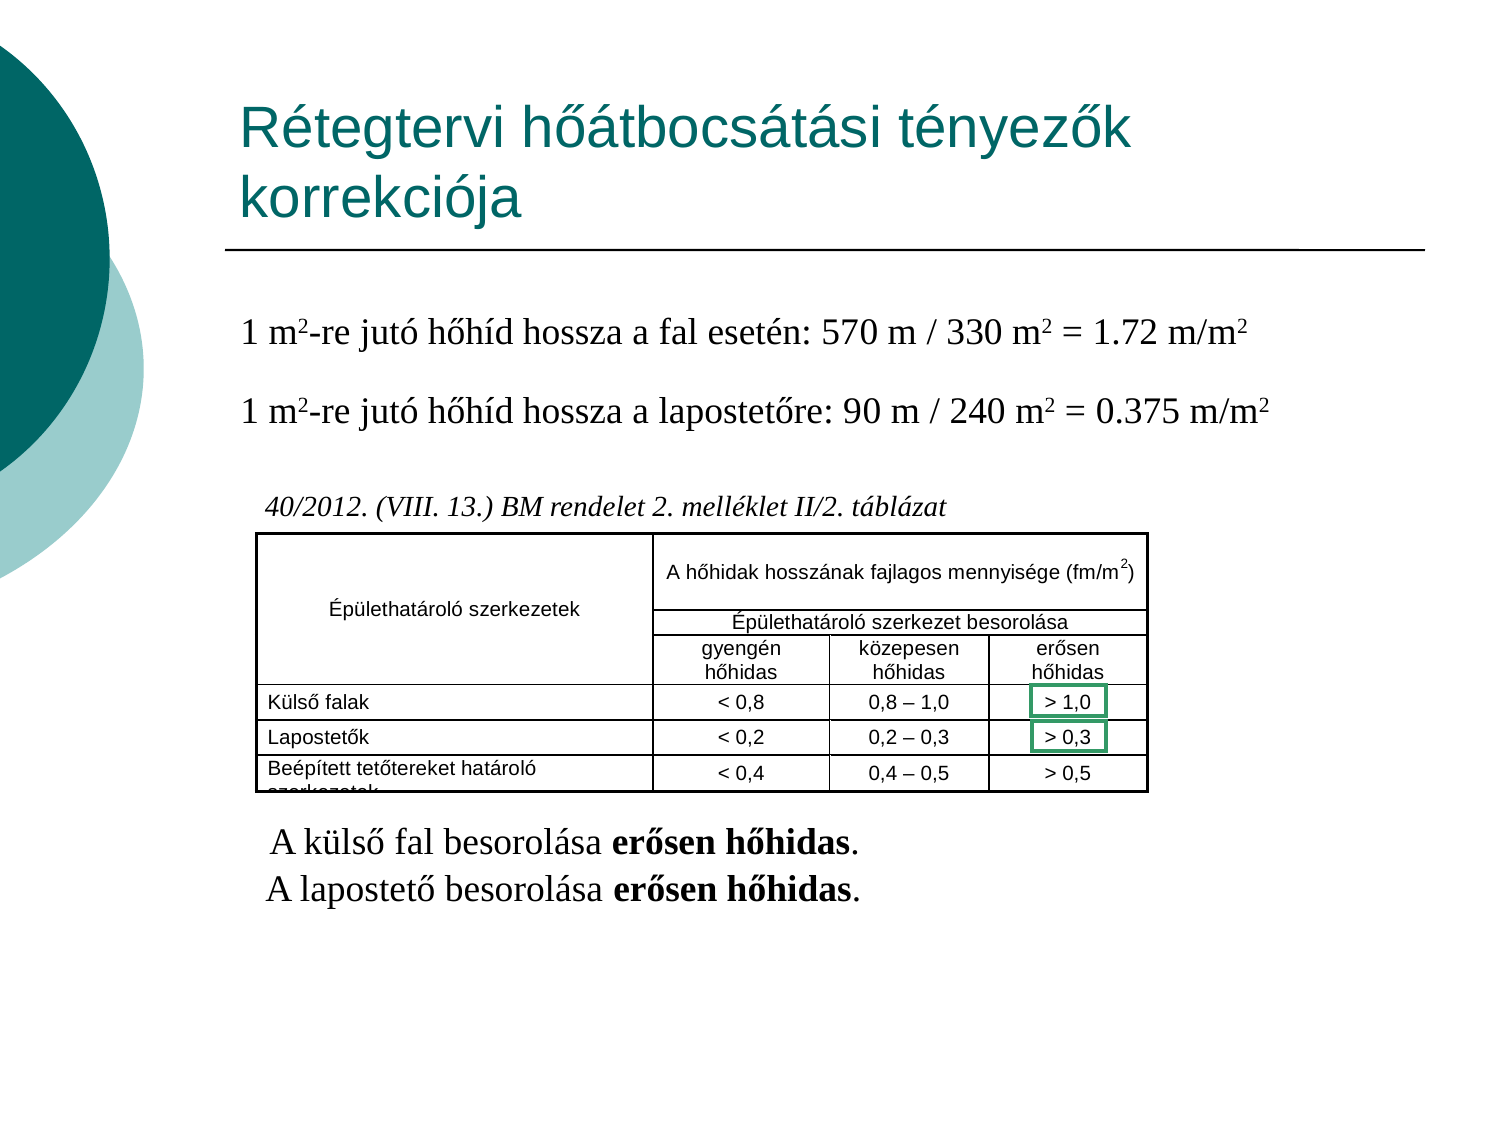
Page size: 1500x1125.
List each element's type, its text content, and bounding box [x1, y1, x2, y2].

text_box A külső fal besorolása erősen hőhidas. [254, 831, 875, 856]
text_box A lapostető besorolása erősen hőhidas. [250, 856, 877, 916]
text_box 1 m2-re jutó hőhíd hossza a lapostetőre: 90 m / 240 m2 = 0.375 m/m2 [225, 378, 1295, 439]
title Rétegtervi hőátbocsátási tényezők korrekciója [224, 49, 1425, 237]
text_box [239, 532, 1191, 823]
text_box 1 m2-re jutó hőhíd hossza a fal esetén: 570 m / 330 m2 = 1.72 m/m2 [225, 299, 1273, 360]
text_box 40/2012. (VIII. 13.) BM rendelet 2. melléklet II/2. táblázat [249, 479, 1187, 530]
